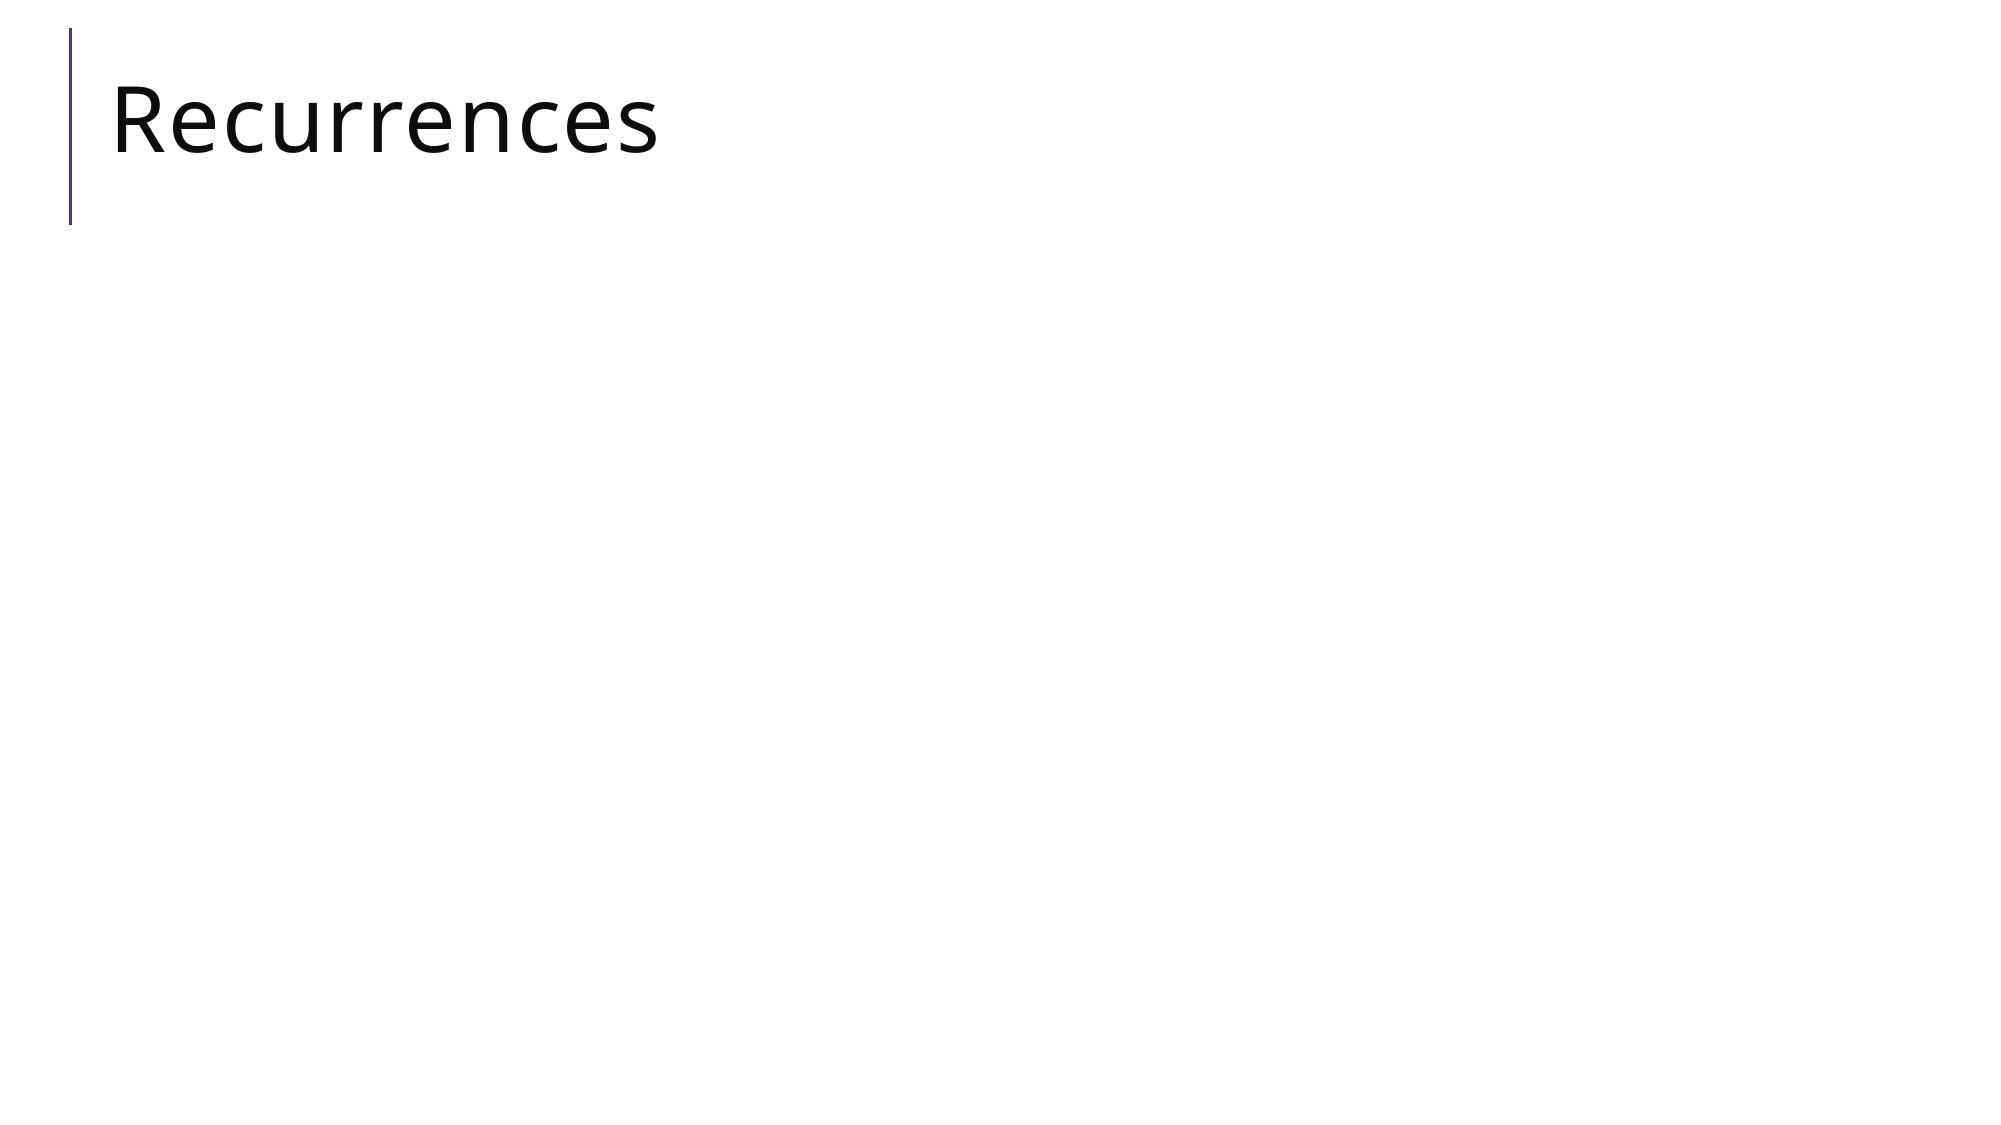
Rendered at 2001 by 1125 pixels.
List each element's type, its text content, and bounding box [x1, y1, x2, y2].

title Recurrences [94, 43, 1930, 210]
